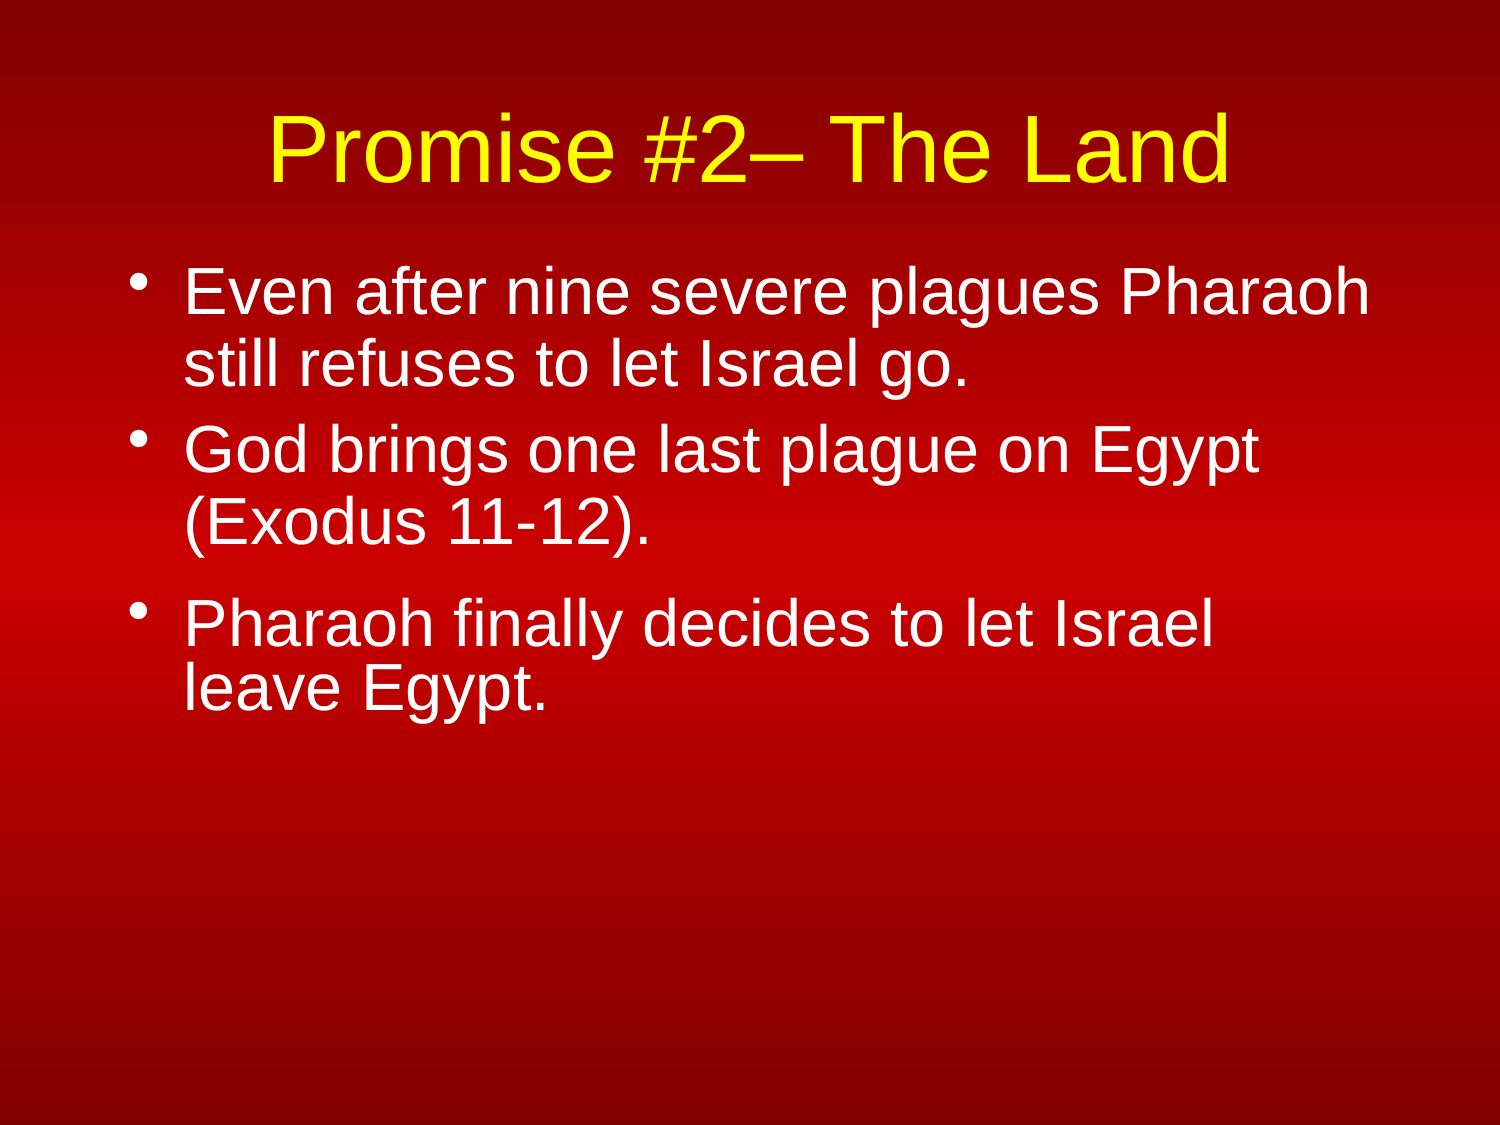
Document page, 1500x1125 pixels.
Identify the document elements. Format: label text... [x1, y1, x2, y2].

text_box Pharaoh finally decides to let Israel leave Egypt. [112, 587, 1400, 738]
list Even after nine severe plagues Pharaoh still refuses to let Israel go. God brings one last plague on Egypt (Exodus 11-12). [112, 249, 1400, 587]
title Promise #2– The Land [37, 50, 1463, 238]
